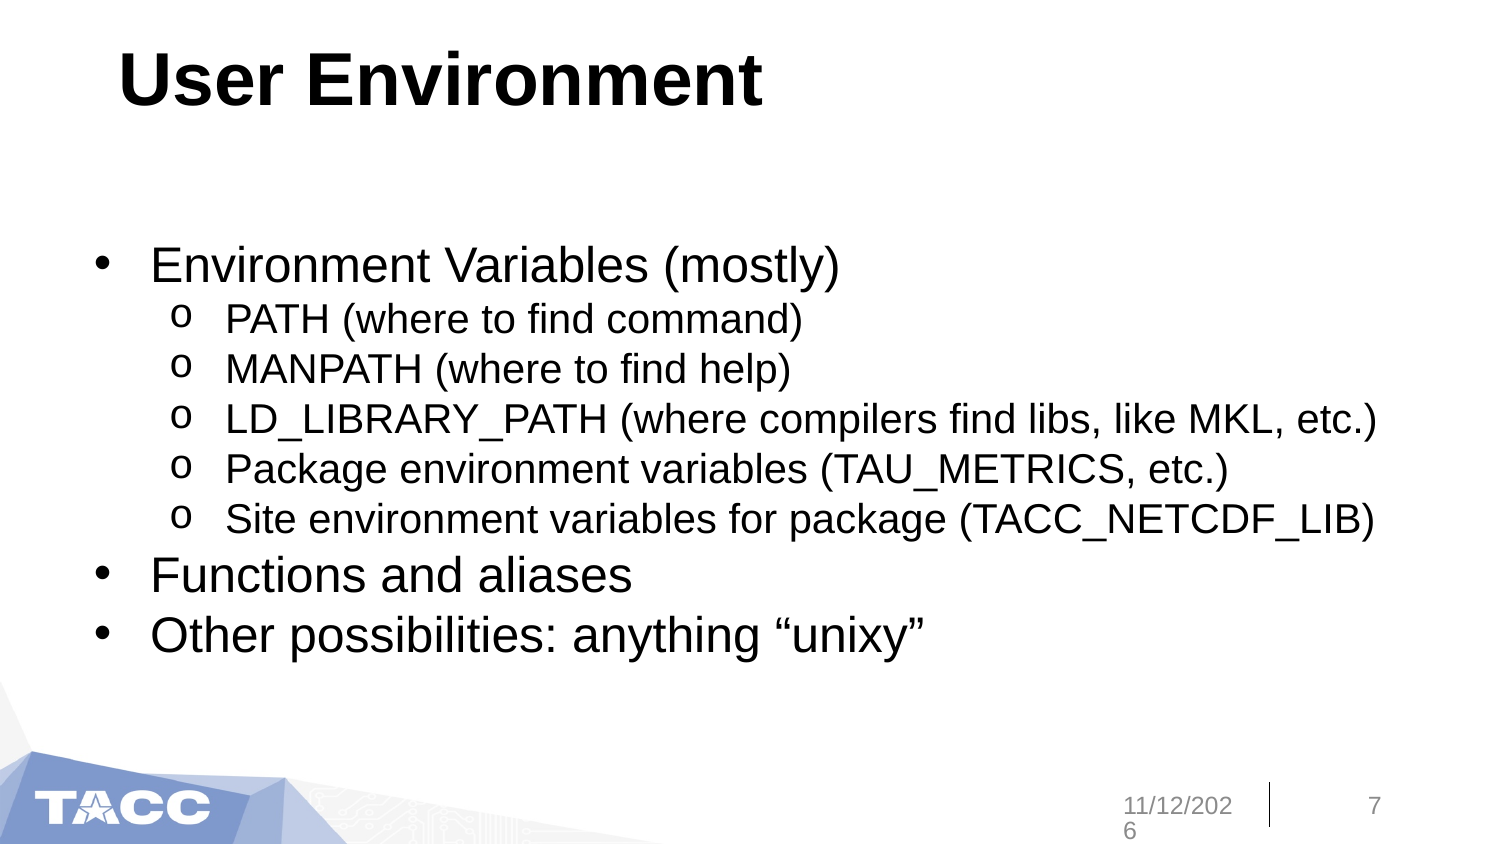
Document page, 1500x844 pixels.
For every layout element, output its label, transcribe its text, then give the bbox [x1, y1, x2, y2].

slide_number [1108, 782, 1255, 827]
slide_number 7 [1284, 782, 1397, 827]
picture [0, 0, 1500, 844]
text_box Environment Variables (mostly) PATH (where to find command) MANPATH (where to find help) LD_LIBRARY_PATH (where compilers find libs, like MKL, etc.) Package environment variables (TAU_METRICS, etc.) Site environment variables for package (TACC_NETCDF_LIB) Functions and aliases Other possibilities: anything “unixy” [79, 224, 1500, 670]
title User Environment [103, 0, 1397, 164]
